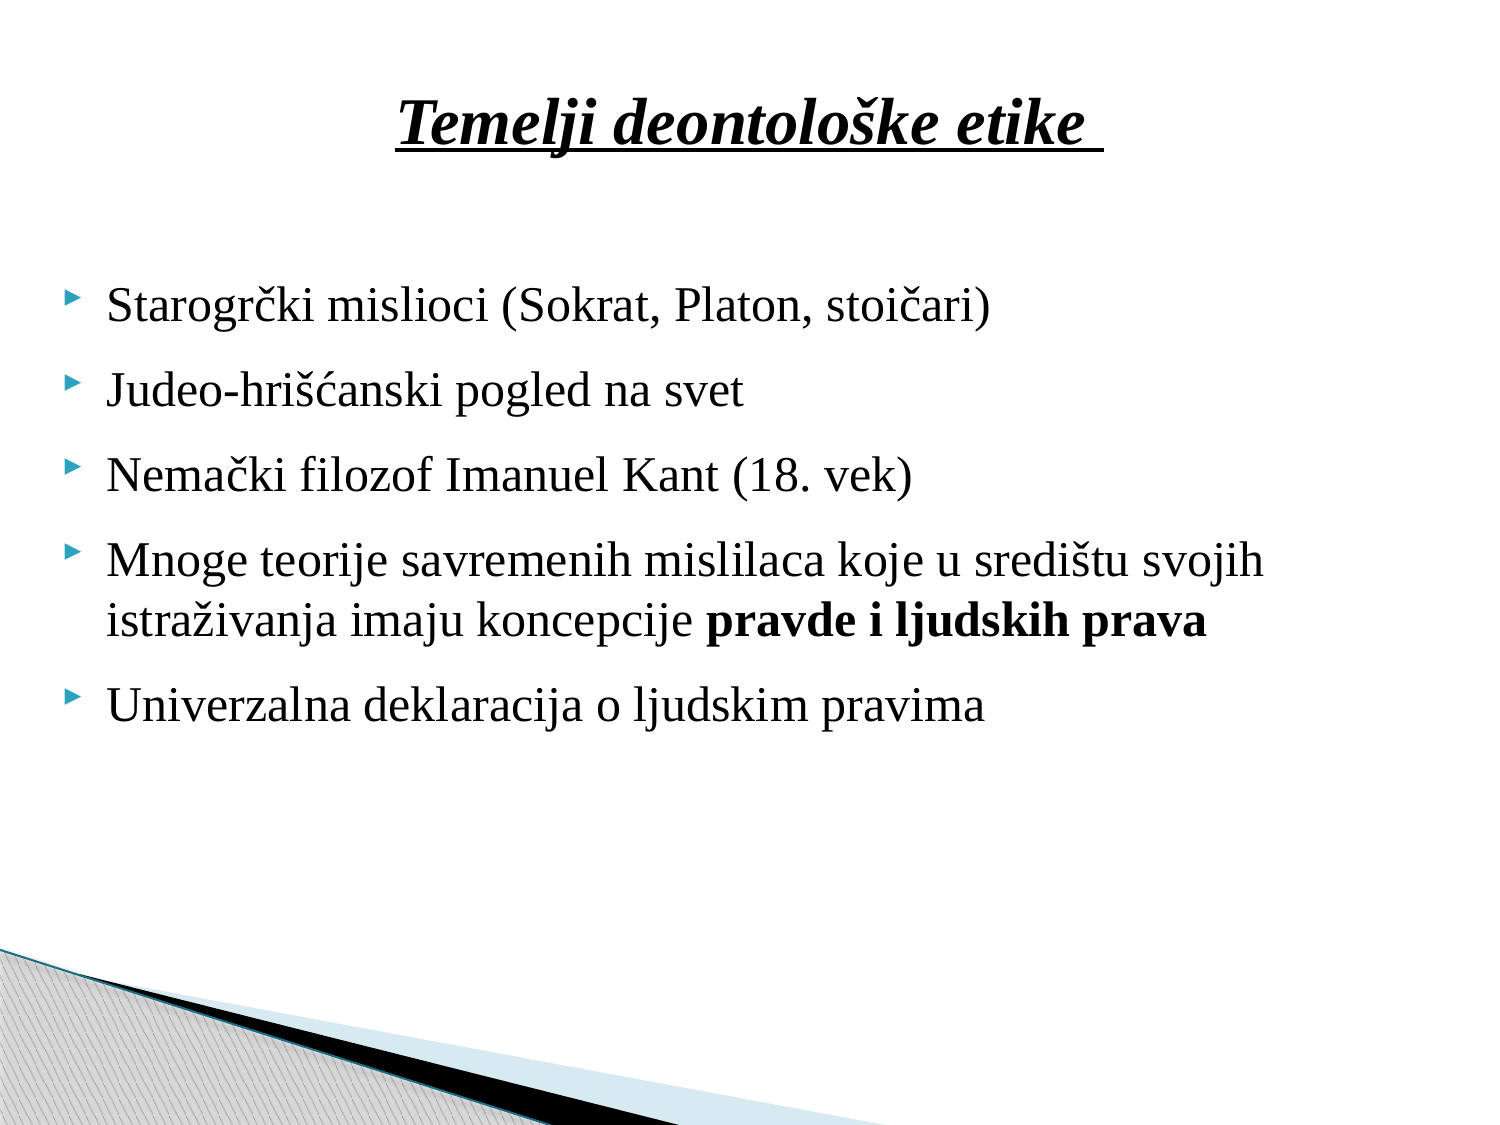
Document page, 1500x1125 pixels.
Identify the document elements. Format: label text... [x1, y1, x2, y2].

list Temelji deontološke etike Starogrčki mislioci (Sokrat, Platon, stoičari) Judeo-hrišćanski pogled na svet Nemački filozof Imanuel Kant (18. vek) Mnoge teorije savremenih mislilaca koje u središtu svojih istraživanja imaju koncepcije pravde i ljudskih prava Univerzalna deklaracija o ljudskim pravima [46, 70, 1454, 997]
